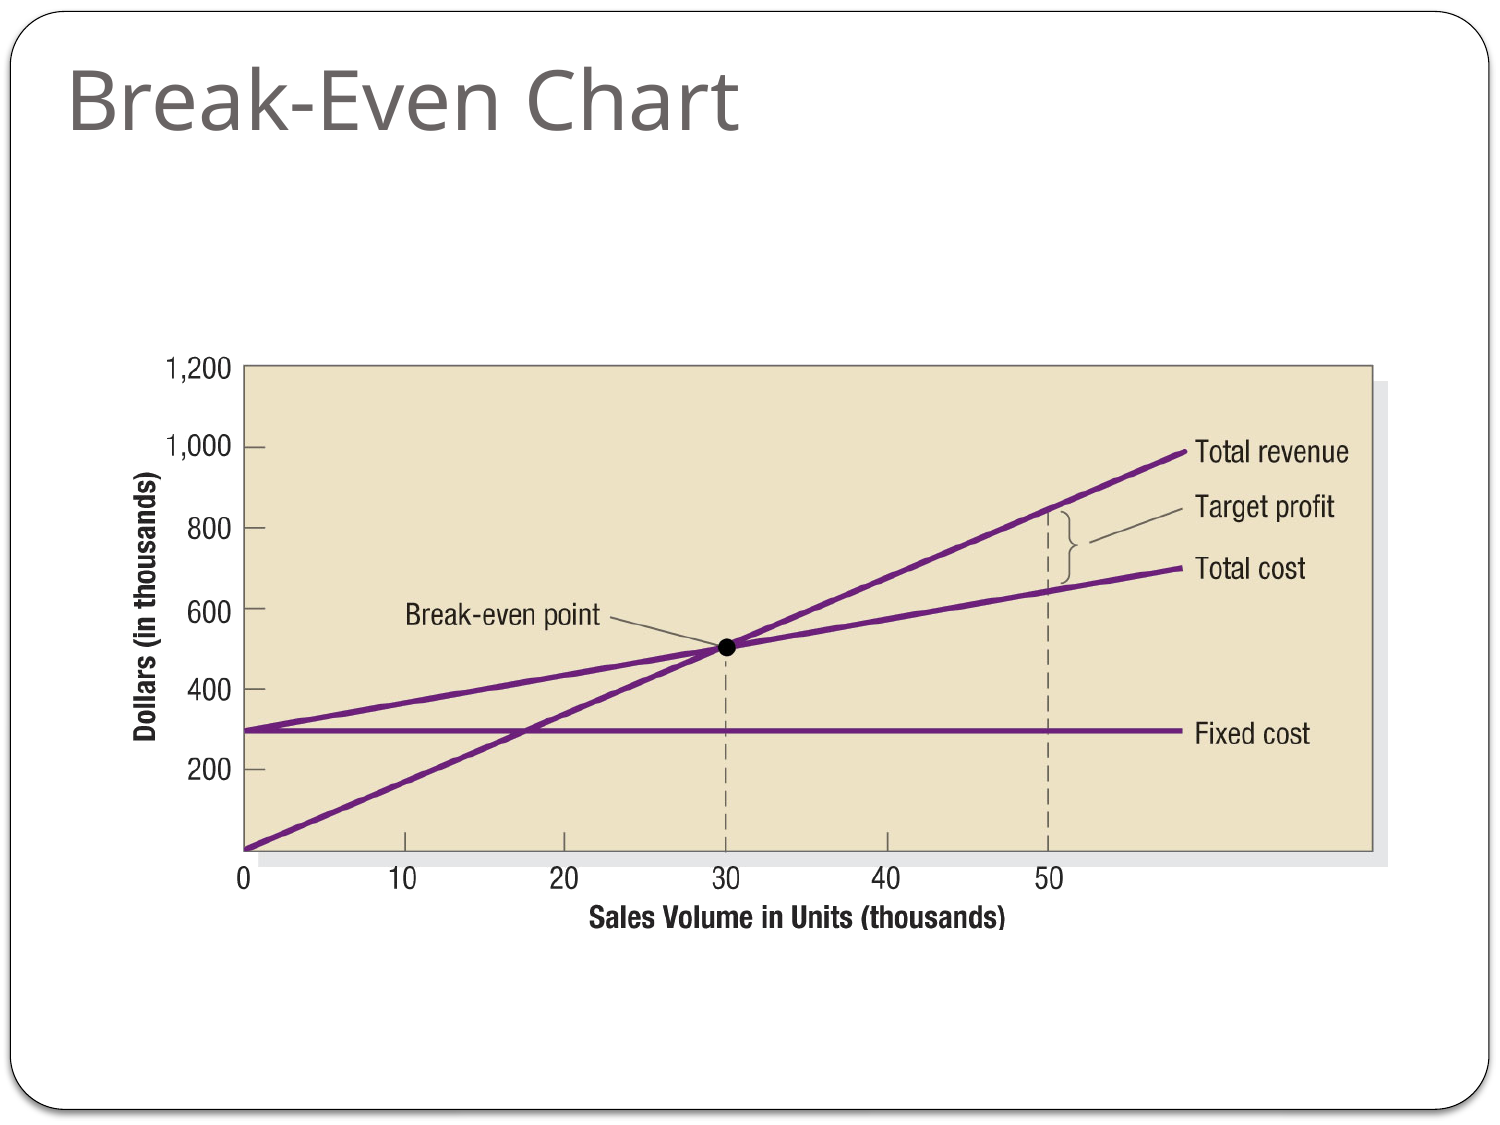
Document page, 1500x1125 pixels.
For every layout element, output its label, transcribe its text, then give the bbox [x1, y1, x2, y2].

title Break-Even Chart [49, 24, 1476, 163]
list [124, 345, 1388, 930]
